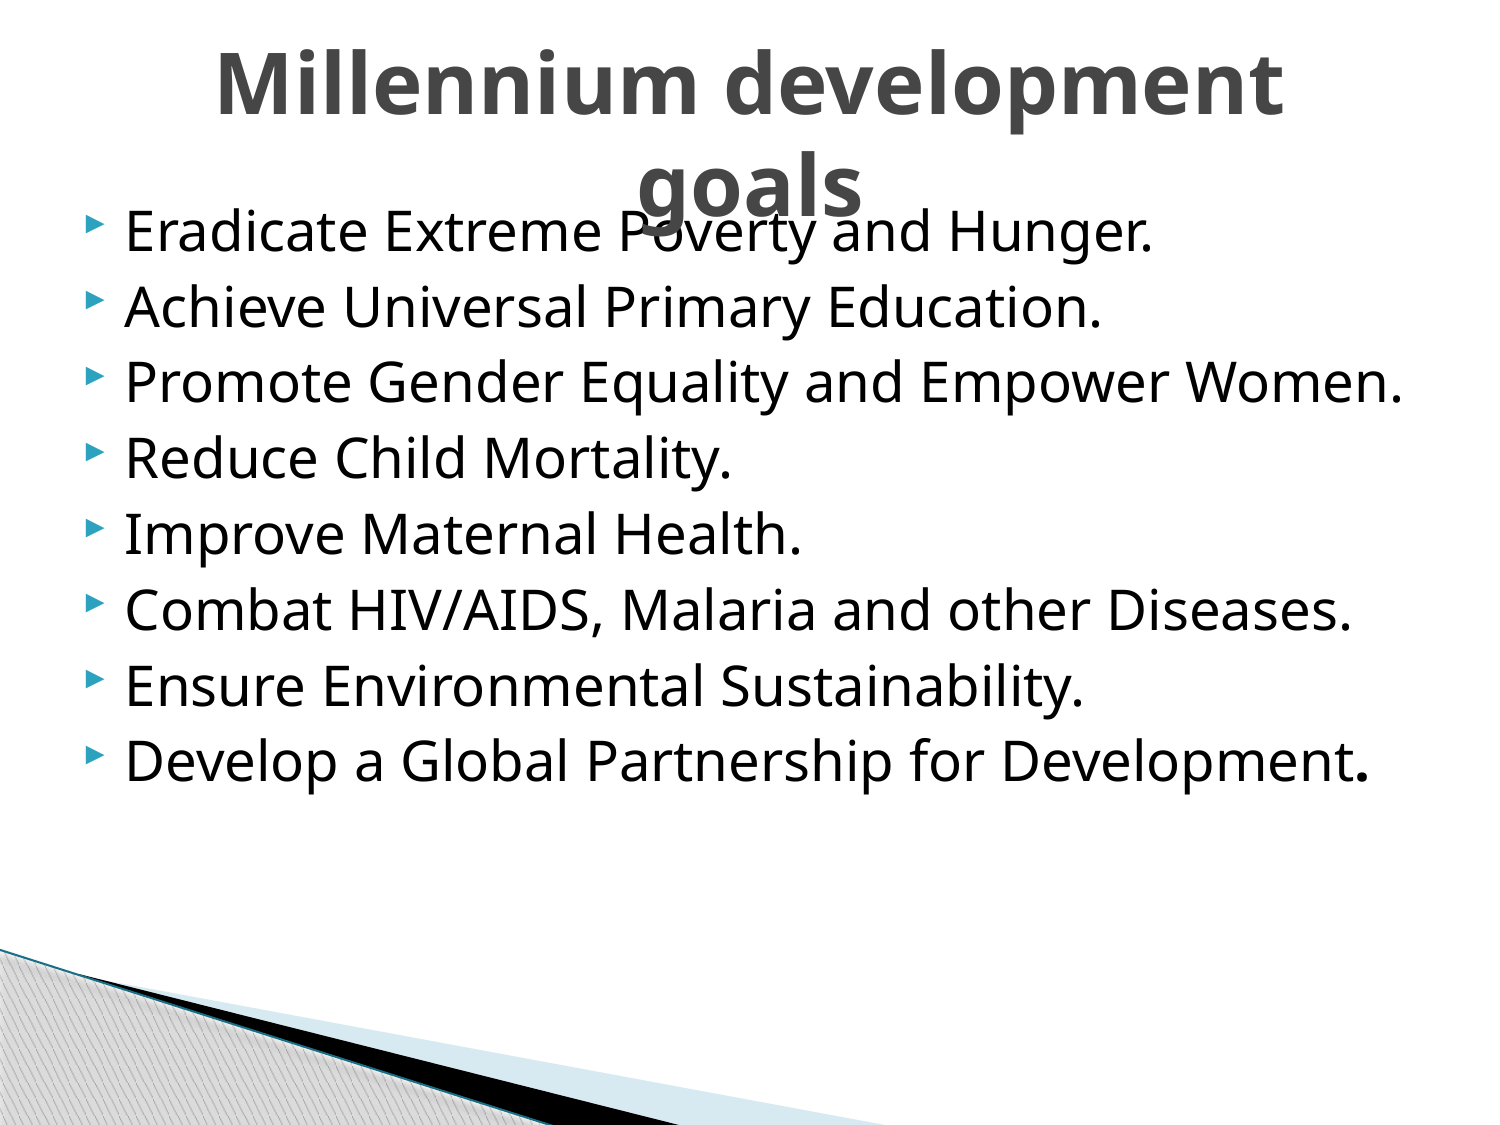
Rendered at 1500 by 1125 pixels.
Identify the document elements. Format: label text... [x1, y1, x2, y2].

list Eradicate Extreme Poverty and Hunger. Achieve Universal Primary Education. Promote Gender Equality and Empower Women. Reduce Child Mortality. Improve Maternal Health. Combat HIV/AIDS, Malaria and other Diseases. Ensure Environmental Sustainability. Develop a Global Partnership for Development. [50, 187, 1450, 1088]
title Millennium development goals [75, 62, 1425, 200]
